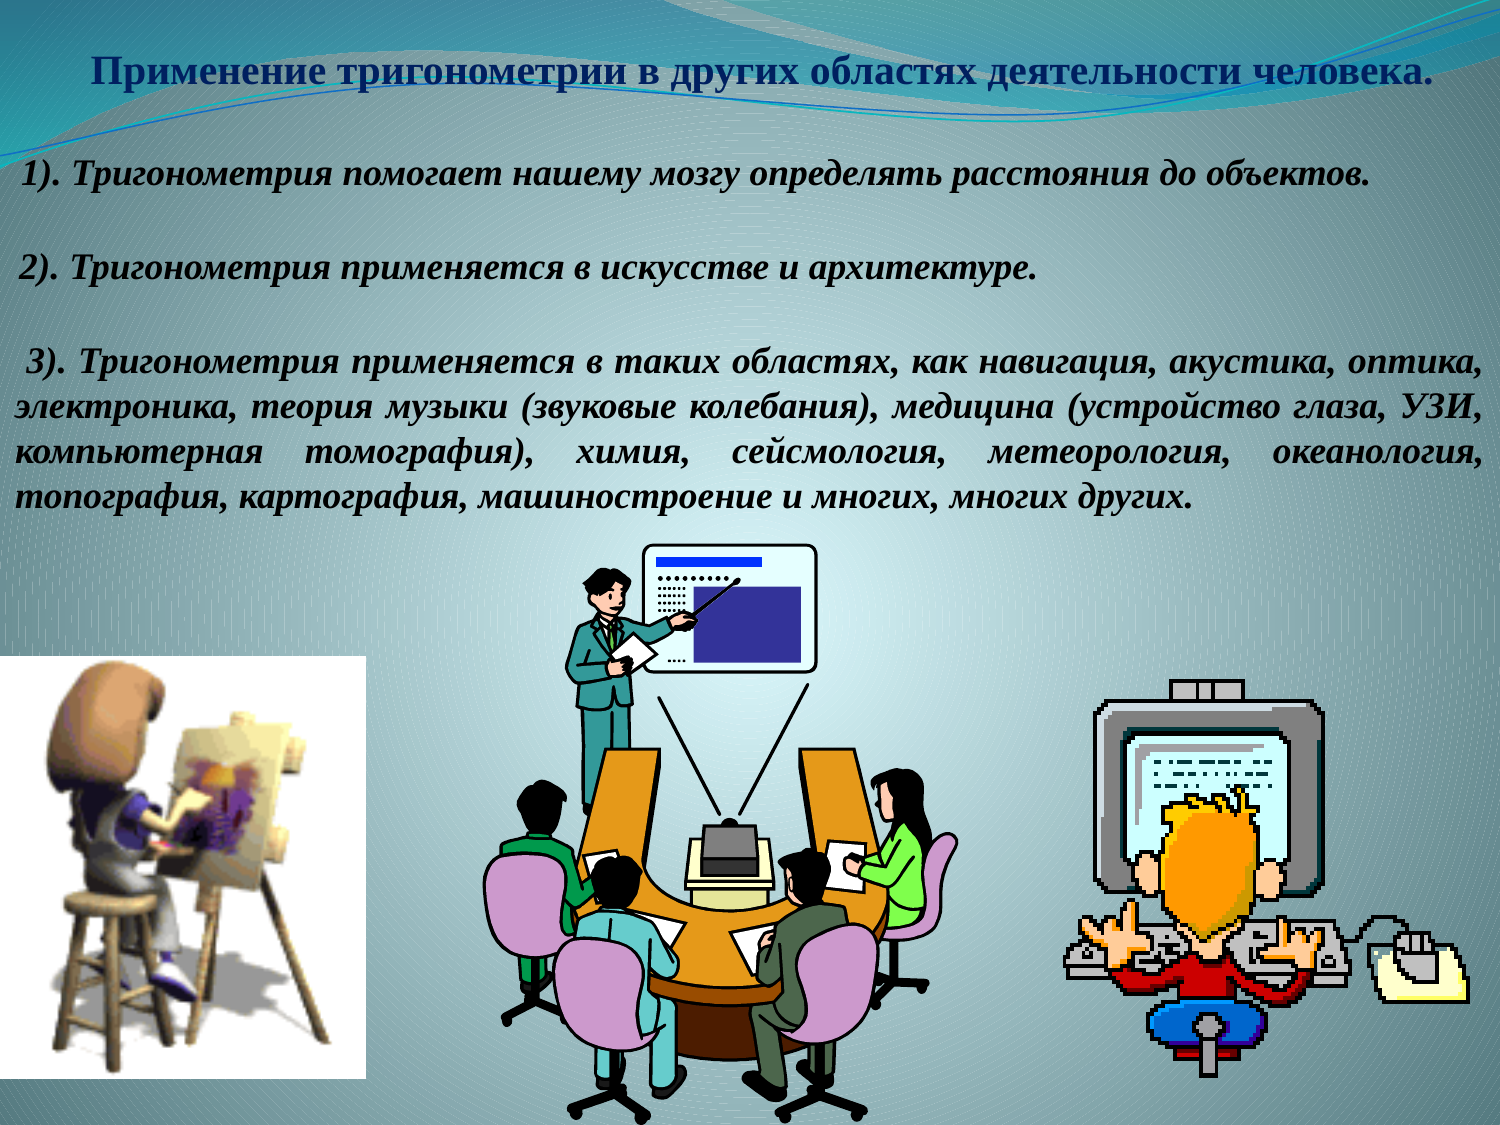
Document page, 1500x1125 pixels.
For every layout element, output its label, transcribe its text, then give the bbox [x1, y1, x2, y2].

text_box 3). Тригонометрия применяется в таких областях, как навигация, акустика, оптика, электроника, теория музыки (звуковые колебания), медицина (устройство глаза, УЗИ, компьютерная томография), химия, сейсмология, метеорология, океанология, топография, картография, машиностроение и многих, многих других. [0, 329, 1500, 524]
picture [0, 655, 366, 1079]
text_box 2). Тригонометрия применяется в искусстве и архитектуре. [4, 234, 1055, 295]
text_box Применение тригонометрии в других областях деятельности человека. [75, 35, 1450, 101]
picture [480, 543, 962, 1125]
picture [1063, 679, 1471, 1079]
text_box 1). Тригонометрия помогает нашему мозгу определять расстояния до объектов. [5, 140, 1388, 201]
